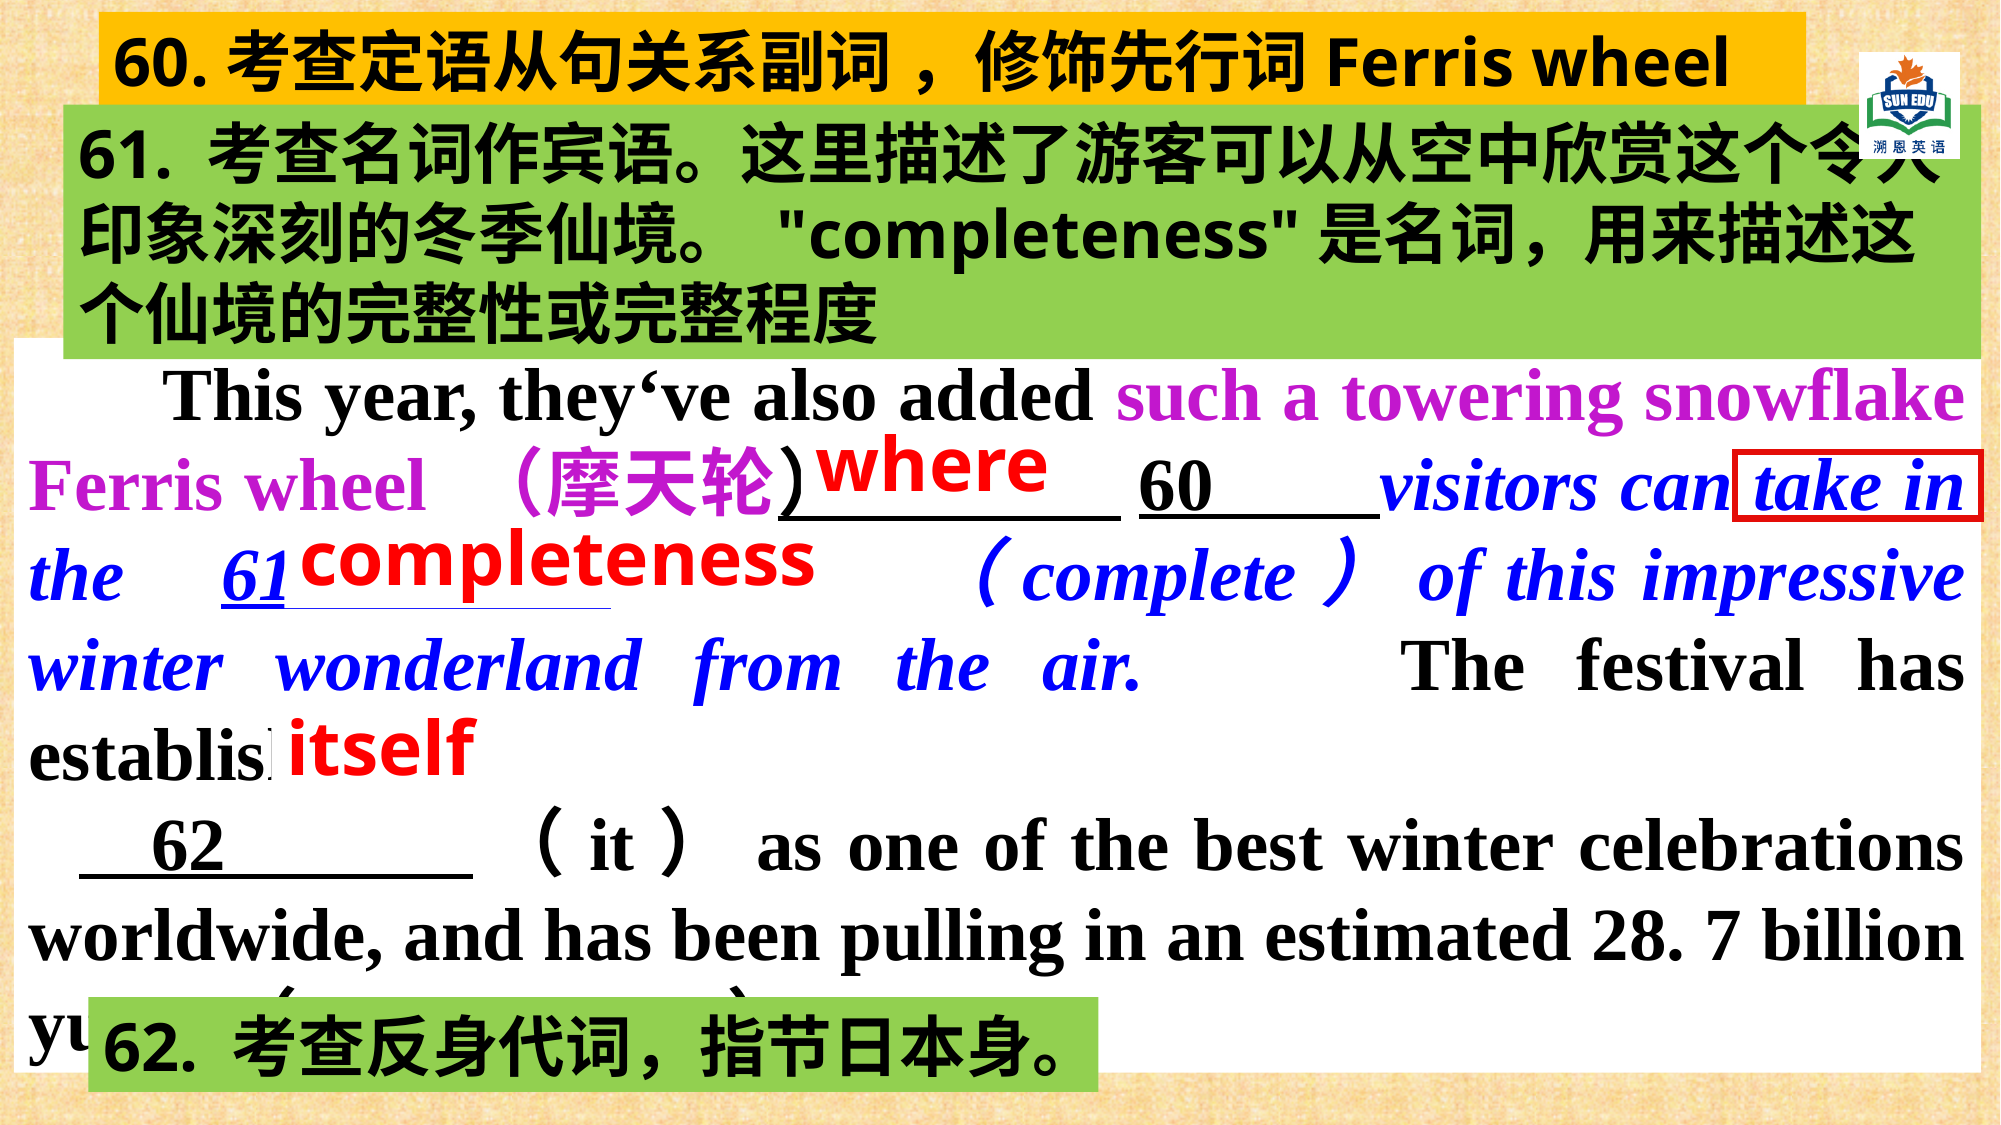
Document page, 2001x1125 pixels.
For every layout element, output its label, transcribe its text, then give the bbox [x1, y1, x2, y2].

text_box 62. 考查反身代词，指节日本身。 [88, 997, 1099, 1092]
text_box [1734, 451, 1982, 519]
text_box 60.考查定语从句关系副词 ，修饰先行词Ferris wheel [98, 11, 1807, 104]
text_box This year, they‘ve also added such a towering snowflake Ferris wheel （摩天轮） 60 visitors can take in the 61 （complete）of this impressive winter wonderland from the air. The festival has established 62 （it）as one of the best winter celebrations worldwide, and has been pulling in an estimated 28. 7 billion yuan （£ 3. 2 billion）per year. [13, 337, 1982, 1073]
text_box completeness [284, 524, 837, 609]
text_box itself [271, 714, 537, 798]
picture [0, 0, 2001, 1125]
text_box where [800, 430, 1099, 514]
text_box 61. 考查名词作宾语。这里描述了游客可以从空中欣赏这个令人印象深刻的冬季仙境。 "completeness"是名词，用来描述这个仙境的完整性或完整程度 [63, 104, 1982, 360]
